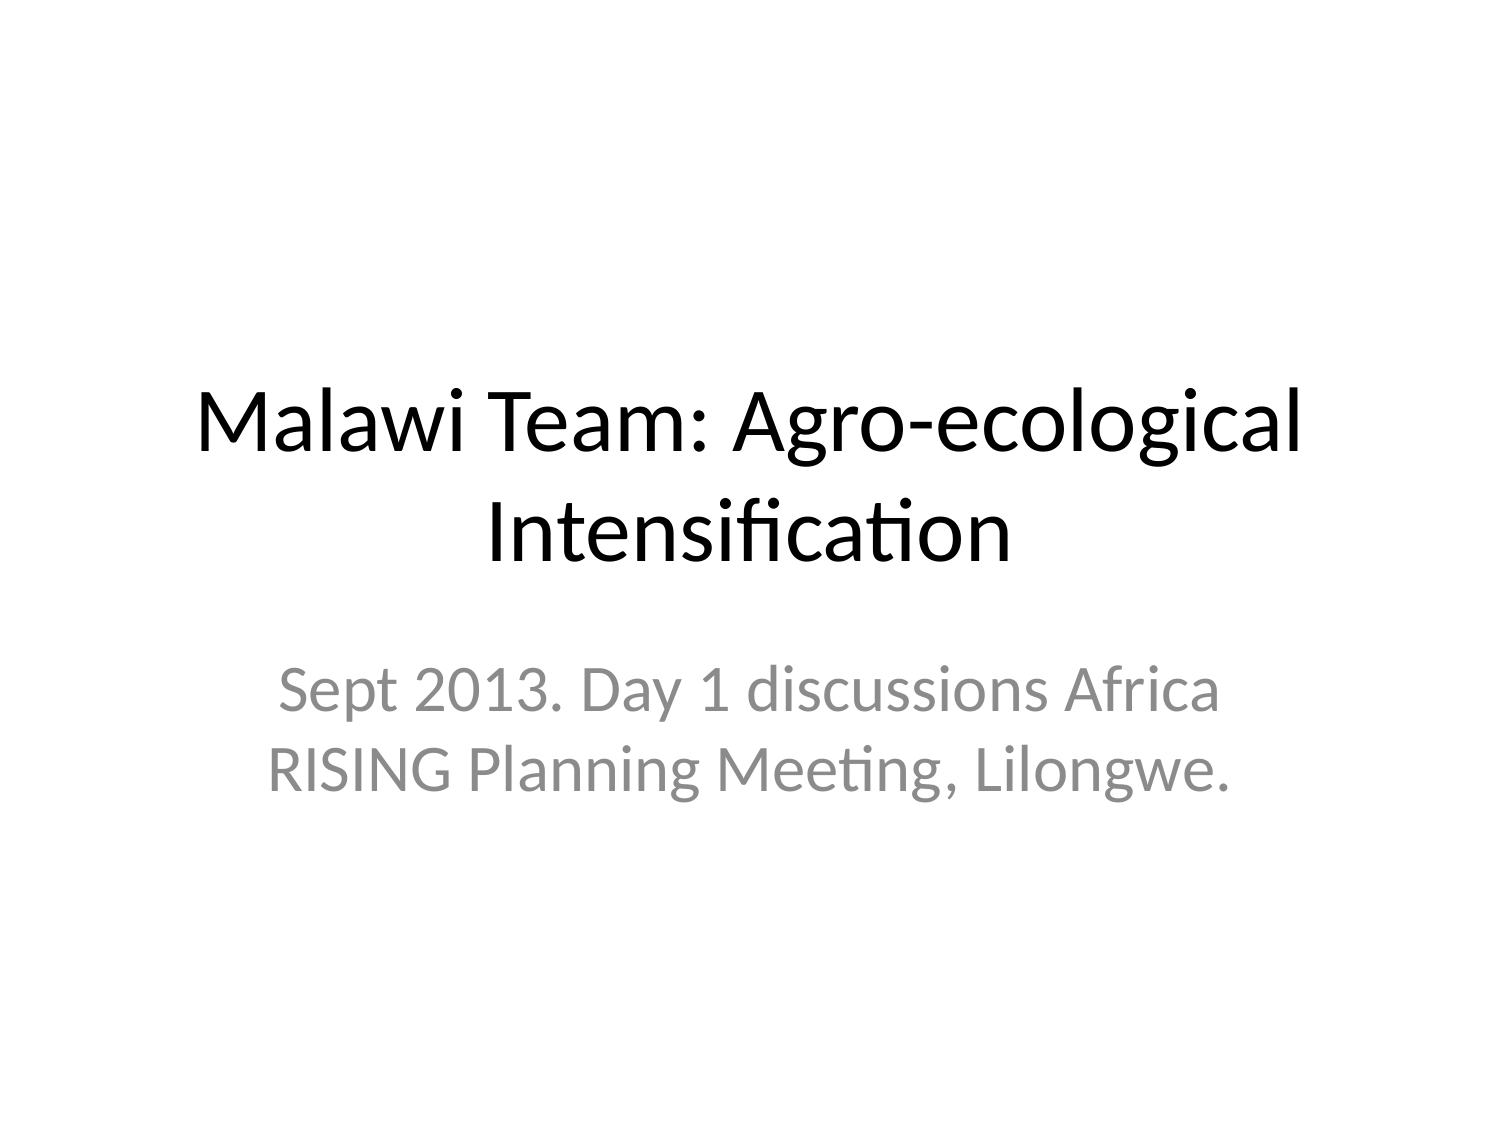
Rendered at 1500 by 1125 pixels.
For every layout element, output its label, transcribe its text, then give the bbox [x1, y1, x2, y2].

subtitle Sept 2013. Day 1 discussions Africa RISING Planning Meeting, Lilongwe. [225, 637, 1275, 925]
title Malawi Team: Agro-ecological Intensification [112, 349, 1388, 591]
